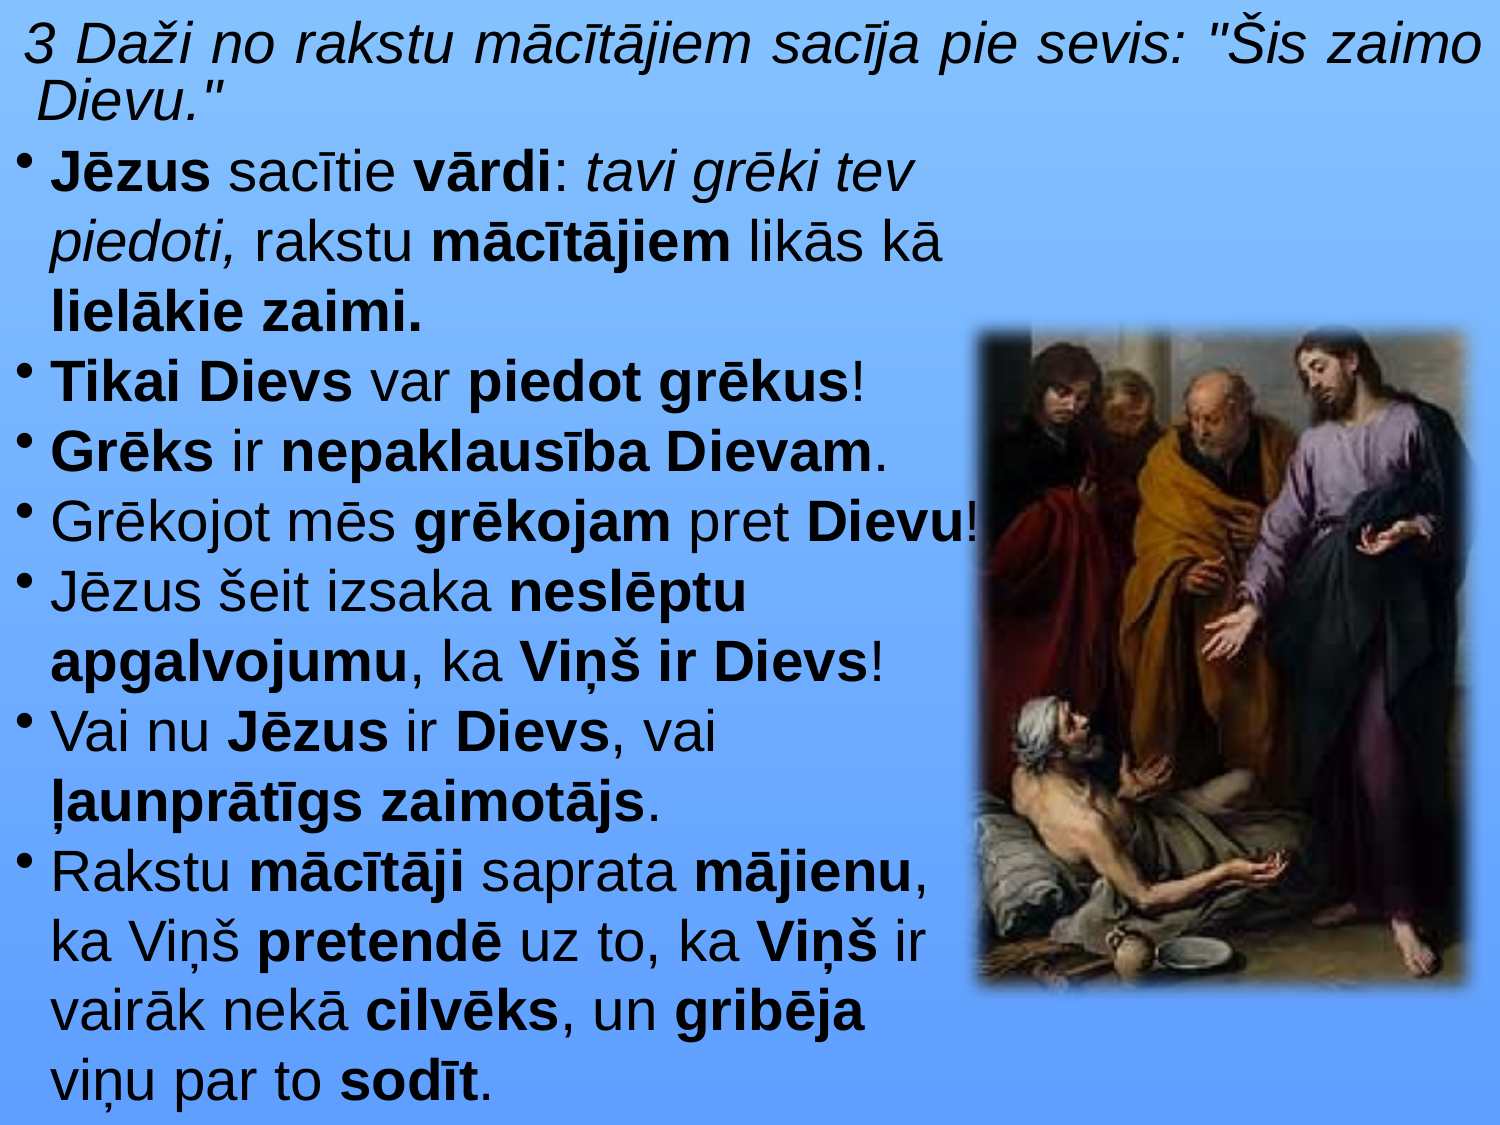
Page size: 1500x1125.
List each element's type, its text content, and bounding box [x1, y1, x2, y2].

text_box Jēzus sacītie vārdi: tavi grēki tev piedoti, rakstu mācītājiem likās kā lielākie zaimi. Tikai Dievs var piedot grēkus! Grēks ir nepaklausība Dievam. Grēkojot mēs grēkojam pret Dievu! Jēzus šeit izsaka neslēptu apgalvojumu, ka Viņš ir Dievs! Vai nu Jēzus ir Dievs, vai ļaunprātīgs zaimotājs. Rakstu mācītāji saprata mājienu, ka Viņš pretendē uz to, ka Viņš ir vairāk nekā cilvēks, un gribēja viņu par to sodīt. [0, 125, 999, 1120]
list 3 Daži no rakstu mācītājiem sacīja pie sevis: "Šis zaimo Dievu." [0, 11, 1500, 185]
picture [960, 314, 1483, 1004]
